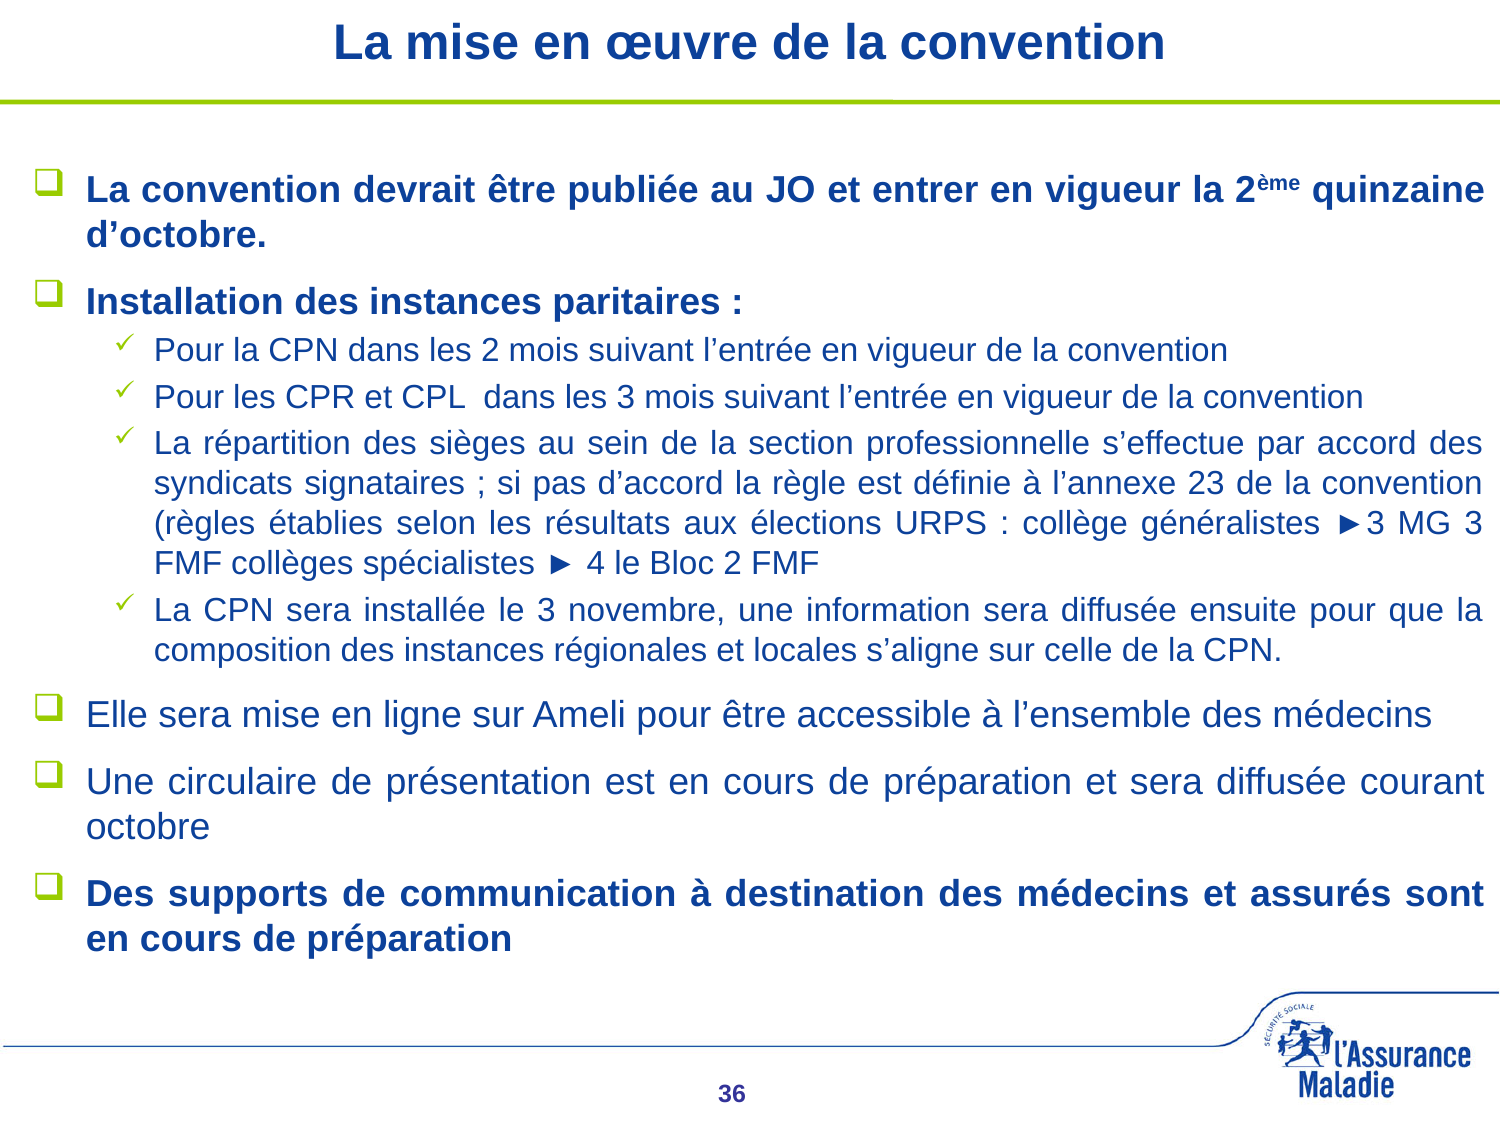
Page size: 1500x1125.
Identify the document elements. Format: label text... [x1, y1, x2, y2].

picture [0, 988, 1500, 1124]
list La convention devrait être publiée au JO et entrer en vigueur la 2ème quinzaine d’octobre. Installation des instances paritaires : Pour la CPN dans les 2 mois suivant l’entrée en vigueur de la convention Pour les CPR et CPL dans les 3 mois suivant l’entrée en vigueur de la convention La répartition des sièges au sein de la section professionnelle s’effectue par accord des syndicats signataires ; si pas d’accord la règle est définie à l’annexe 23 de la convention (règles établies selon les résultats aux élections URPS : collège généralistes ►3 MG 3 FMF collèges spécialistes ► 4 le Bloc 2 FMF La CPN sera installée le 3 novembre, une information sera diffusée ensuite pour que la composition des instances régionales et locales s’aligne sur celle de la CPN. Elle sera mise en ligne sur Ameli pour être accessible à l’ensemble des médecins Une circulaire de présentation est en cours de préparation et sera diffusée courant octobre Des supports de communication à destination des médecins et assurés sont en cours de préparation [17, 137, 1500, 1035]
title La mise en œuvre de la convention [0, 0, 1500, 79]
text_box 36 [690, 1070, 774, 1106]
